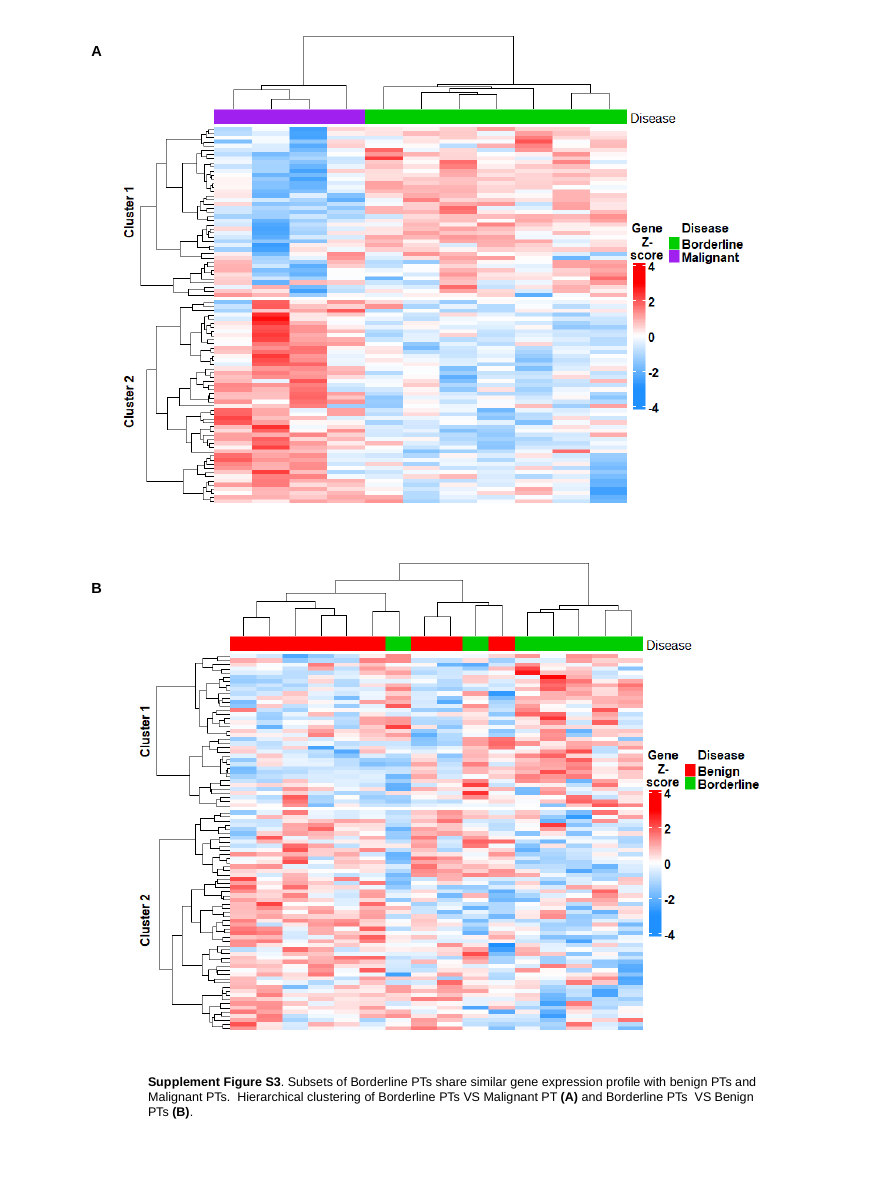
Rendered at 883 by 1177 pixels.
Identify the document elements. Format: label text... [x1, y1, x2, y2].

picture [117, 30, 749, 509]
text_box B [76, 571, 117, 604]
text_box A [76, 34, 117, 67]
text_box Supplement Figure S3. Subsets of Borderline PTs share similar gene expression profile with benign PTs and Malignant PTs. Hierarchical clustering of Borderline PTs VS Malignant PT (A) and Borderline PTs VS Benign PTs (B). [133, 1066, 786, 1126]
picture [133, 557, 765, 1036]
